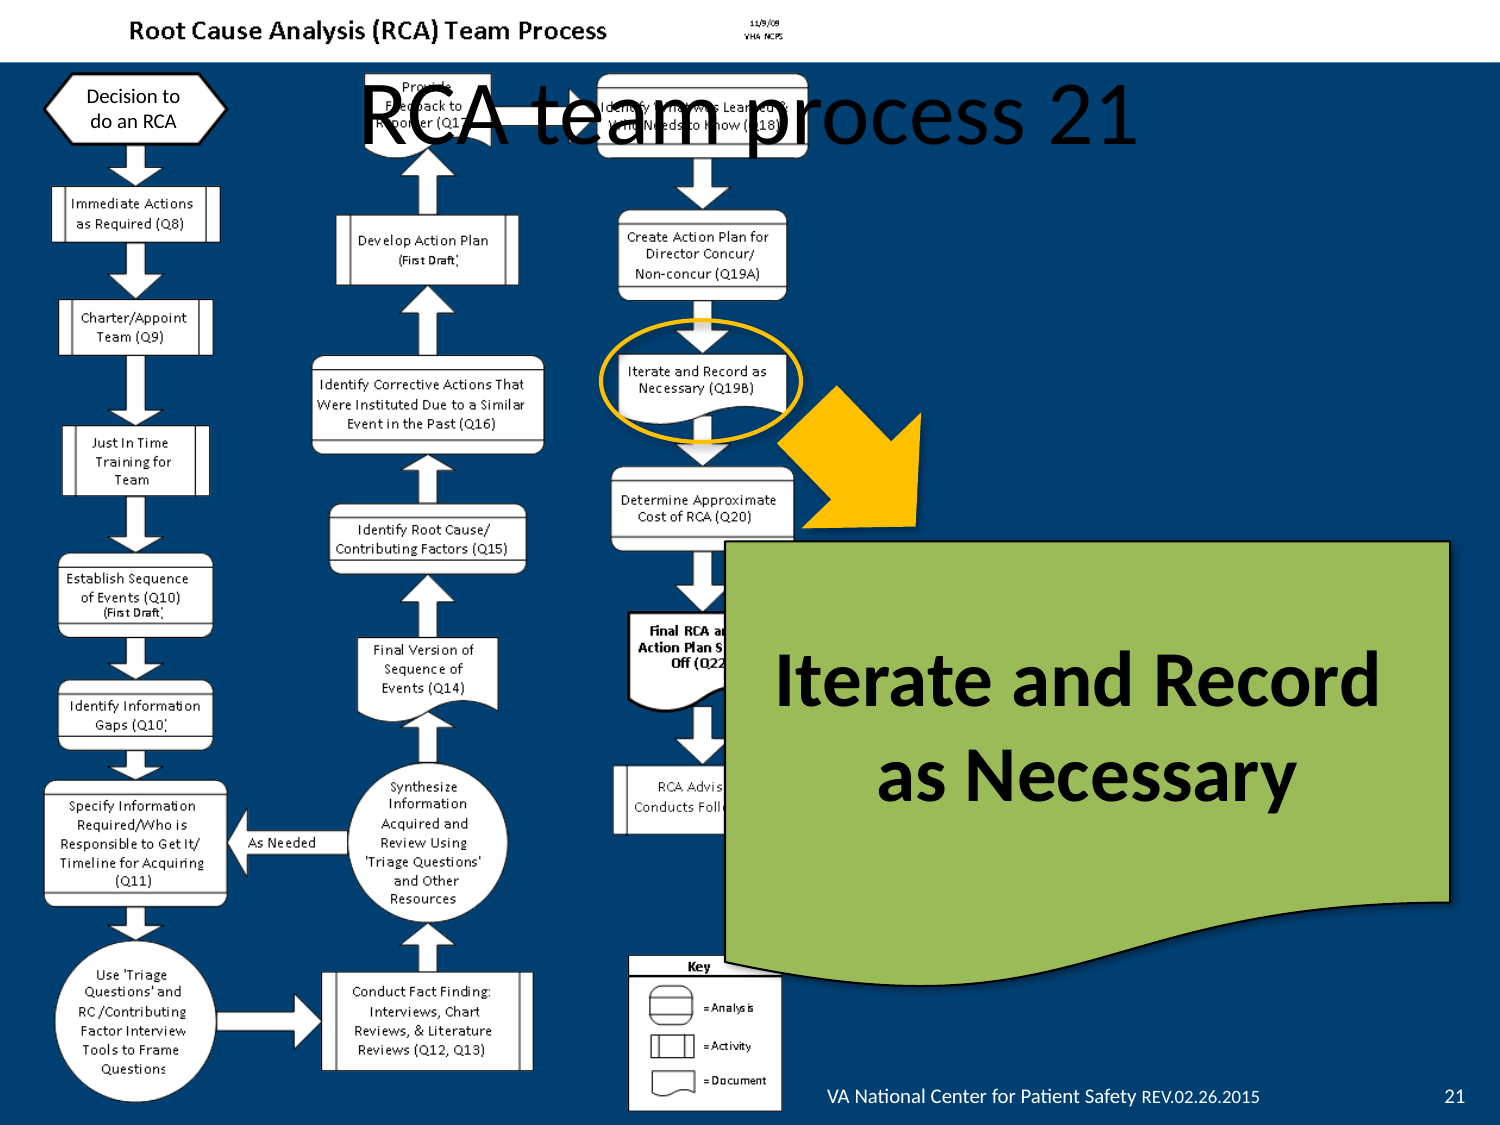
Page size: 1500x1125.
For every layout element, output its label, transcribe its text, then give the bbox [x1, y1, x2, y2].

picture [39, 0, 816, 1125]
title RCA team process 21 [75, 45, 1425, 233]
text_box [774, 383, 924, 531]
text_box Iterate and Record as Necessary [722, 539, 1453, 989]
text_box [598, 318, 804, 445]
